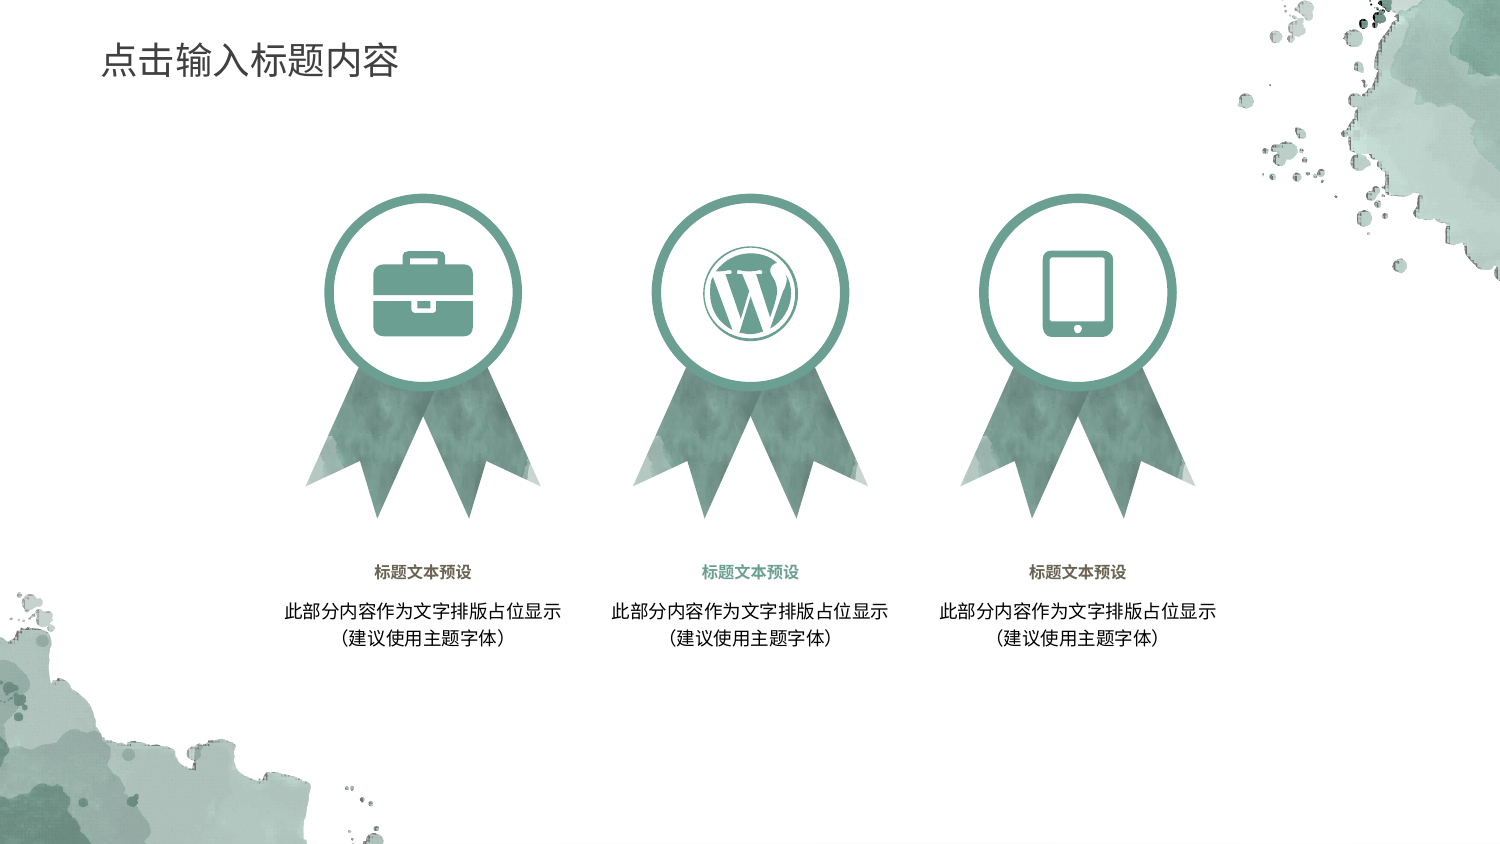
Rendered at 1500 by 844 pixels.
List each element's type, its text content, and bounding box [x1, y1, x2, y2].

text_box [593, 198, 908, 657]
text_box 点击输入标题内容 [100, 28, 450, 91]
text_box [921, 198, 1235, 657]
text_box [266, 198, 580, 657]
